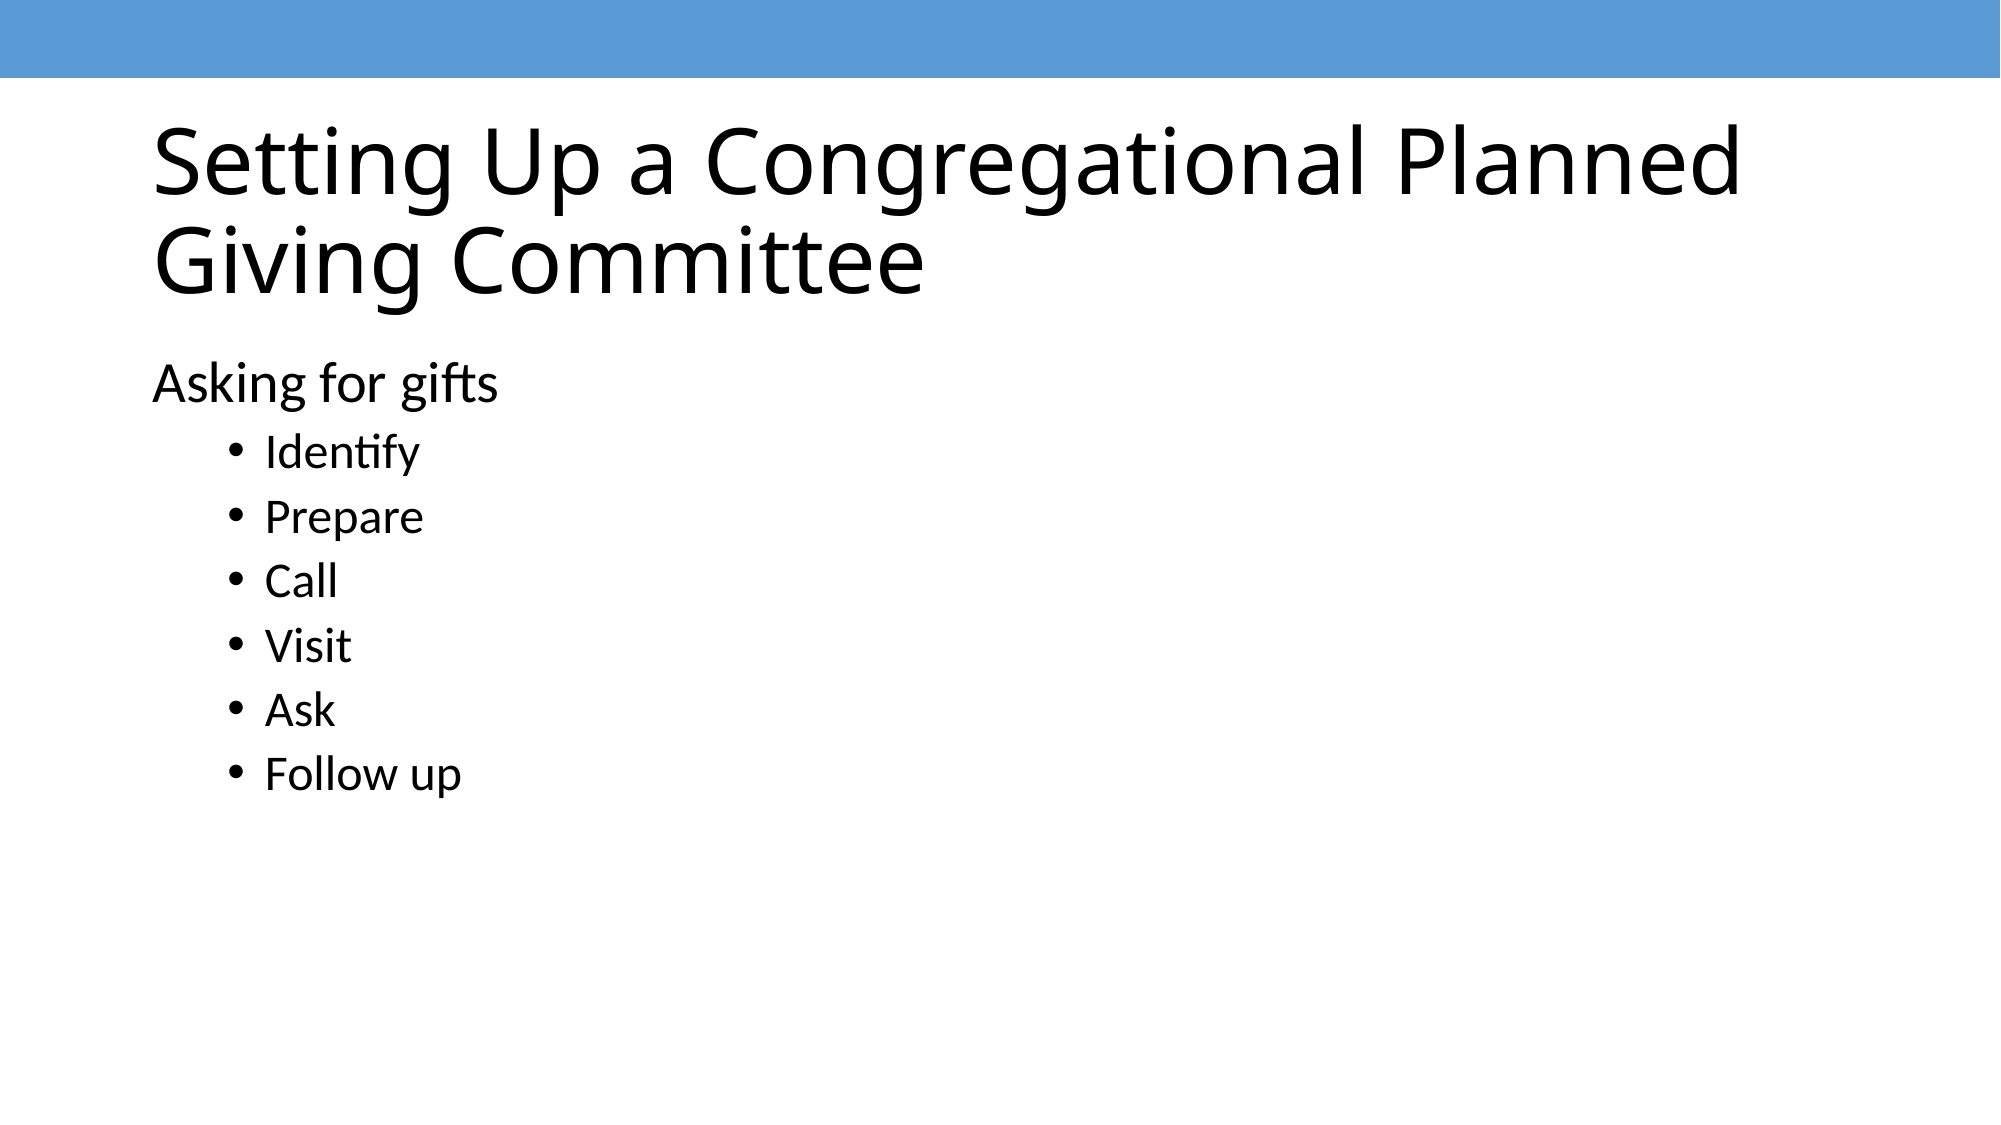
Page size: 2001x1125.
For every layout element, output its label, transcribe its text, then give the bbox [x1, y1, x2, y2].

title Setting Up a Congregational Planned Giving Committee [137, 105, 1863, 323]
list Asking for gifts Identify Prepare Call Visit Ask Follow up [137, 344, 1863, 1054]
